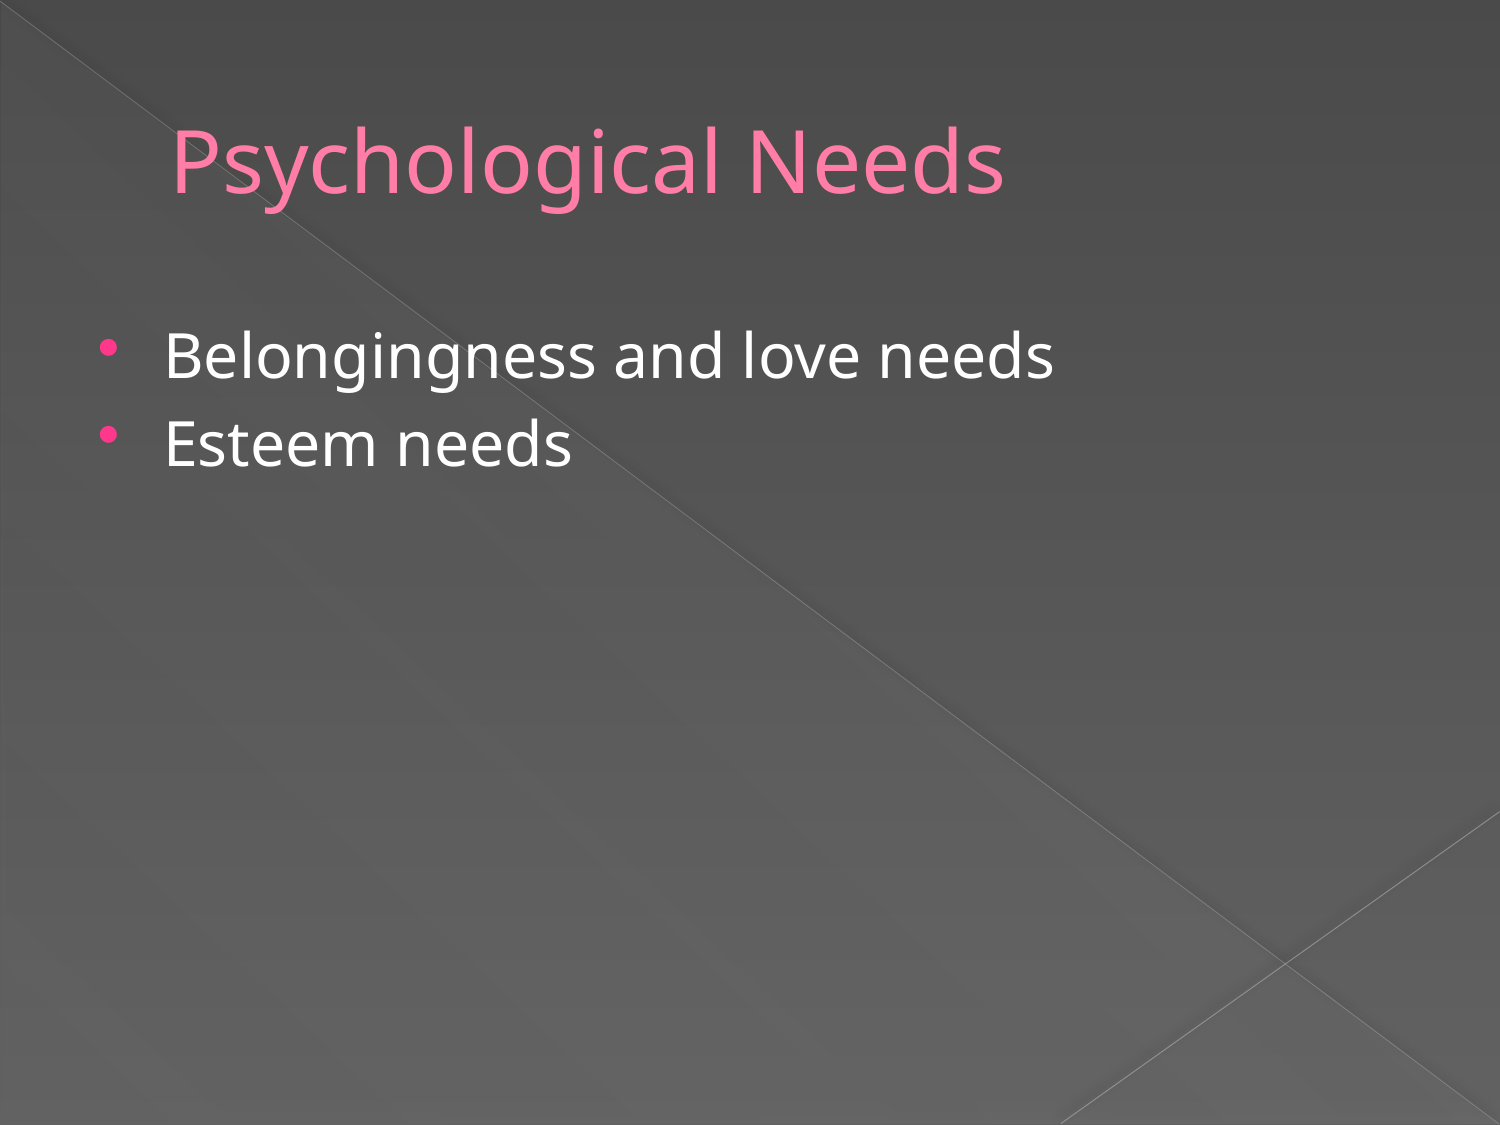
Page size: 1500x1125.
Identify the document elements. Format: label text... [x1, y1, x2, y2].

list Belongingness and love needs Esteem needs [75, 308, 1425, 1059]
title Psychological Needs [75, 43, 1425, 274]
